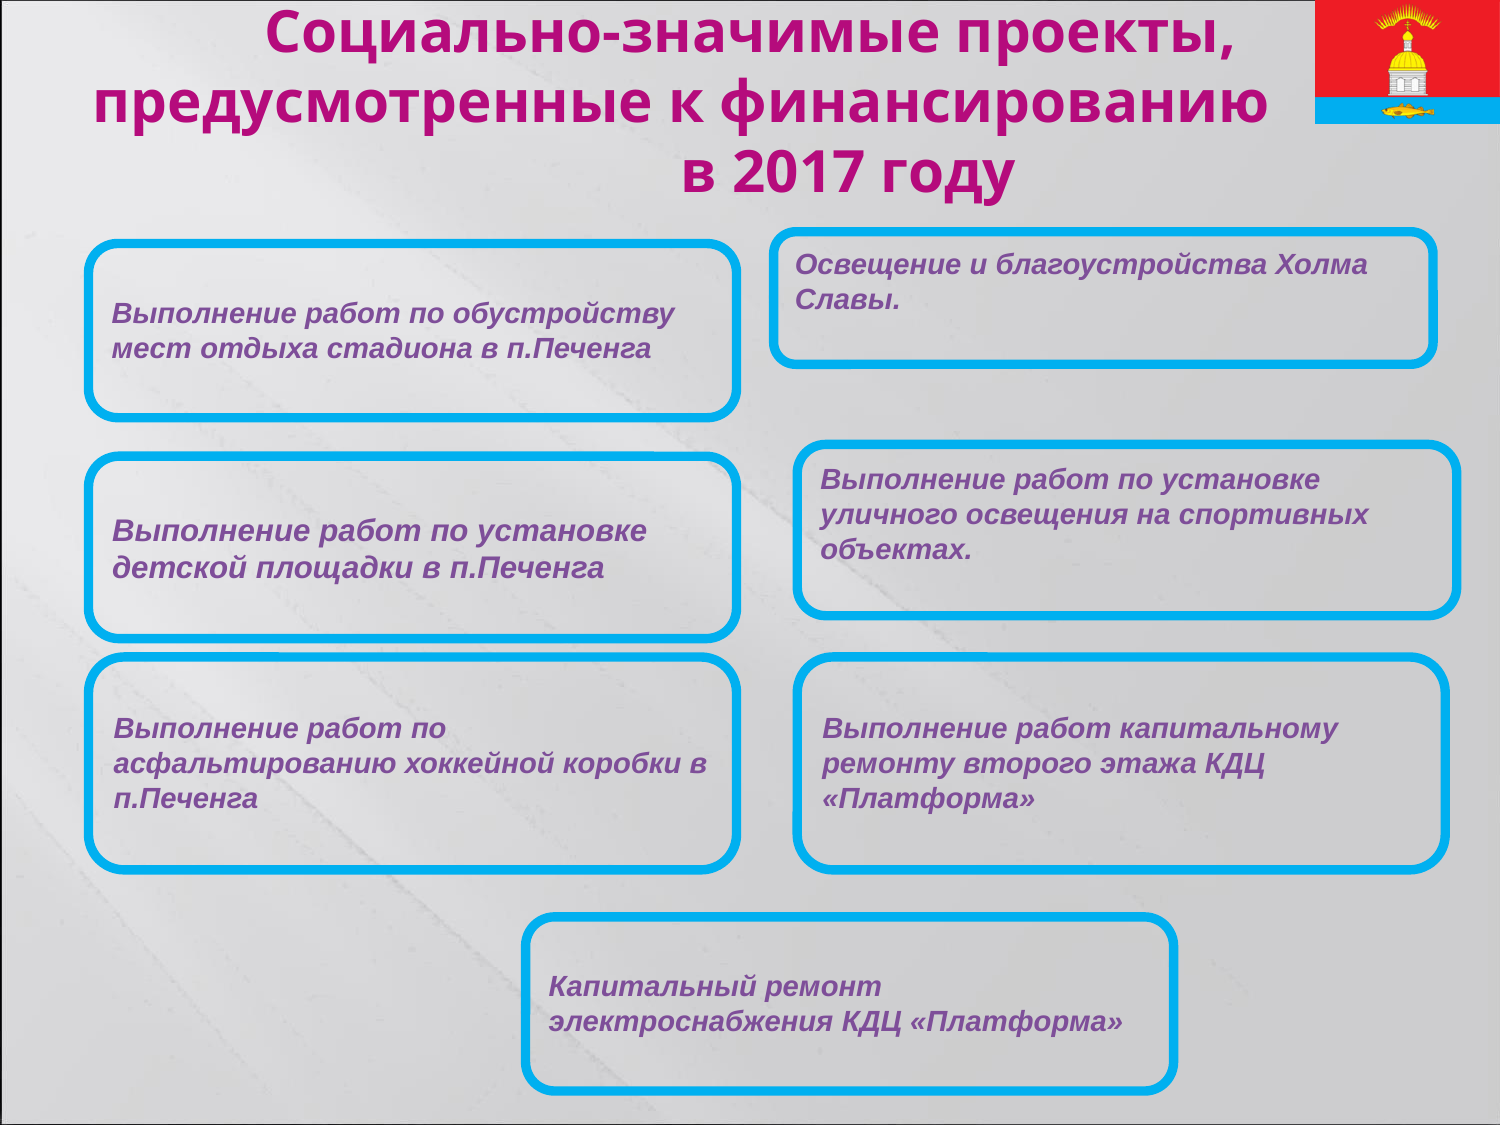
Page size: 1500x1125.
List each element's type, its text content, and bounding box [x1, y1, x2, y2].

text_box Выполнение работ по установке детской площадки в п.Печенга [88, 456, 737, 639]
picture [0, 0, 1500, 1125]
text_box Выполнение работ по асфальтированию хоккейной коробки в п.Печенга [88, 656, 737, 870]
text_box Выполнение работ по обустройству мест отдыха стадиона в п.Печенга [88, 243, 737, 418]
text_box Выполнение работ по установке уличного освещения на спортивных объектах. [797, 444, 1457, 616]
title Социально-значимые проекты, предусмотренные к финансированию в 2017 году [75, 26, 1425, 173]
text_box Капитальный ремонт электроснабжения КДЦ «Платформа» [525, 916, 1174, 1092]
text_box Освещение и благоустройства Холма Славы. [773, 231, 1434, 365]
text_box Выполнение работ капитальному ремонту второго этажа КДЦ «Платформа» [797, 656, 1446, 870]
picture [1383, 104, 1433, 118]
